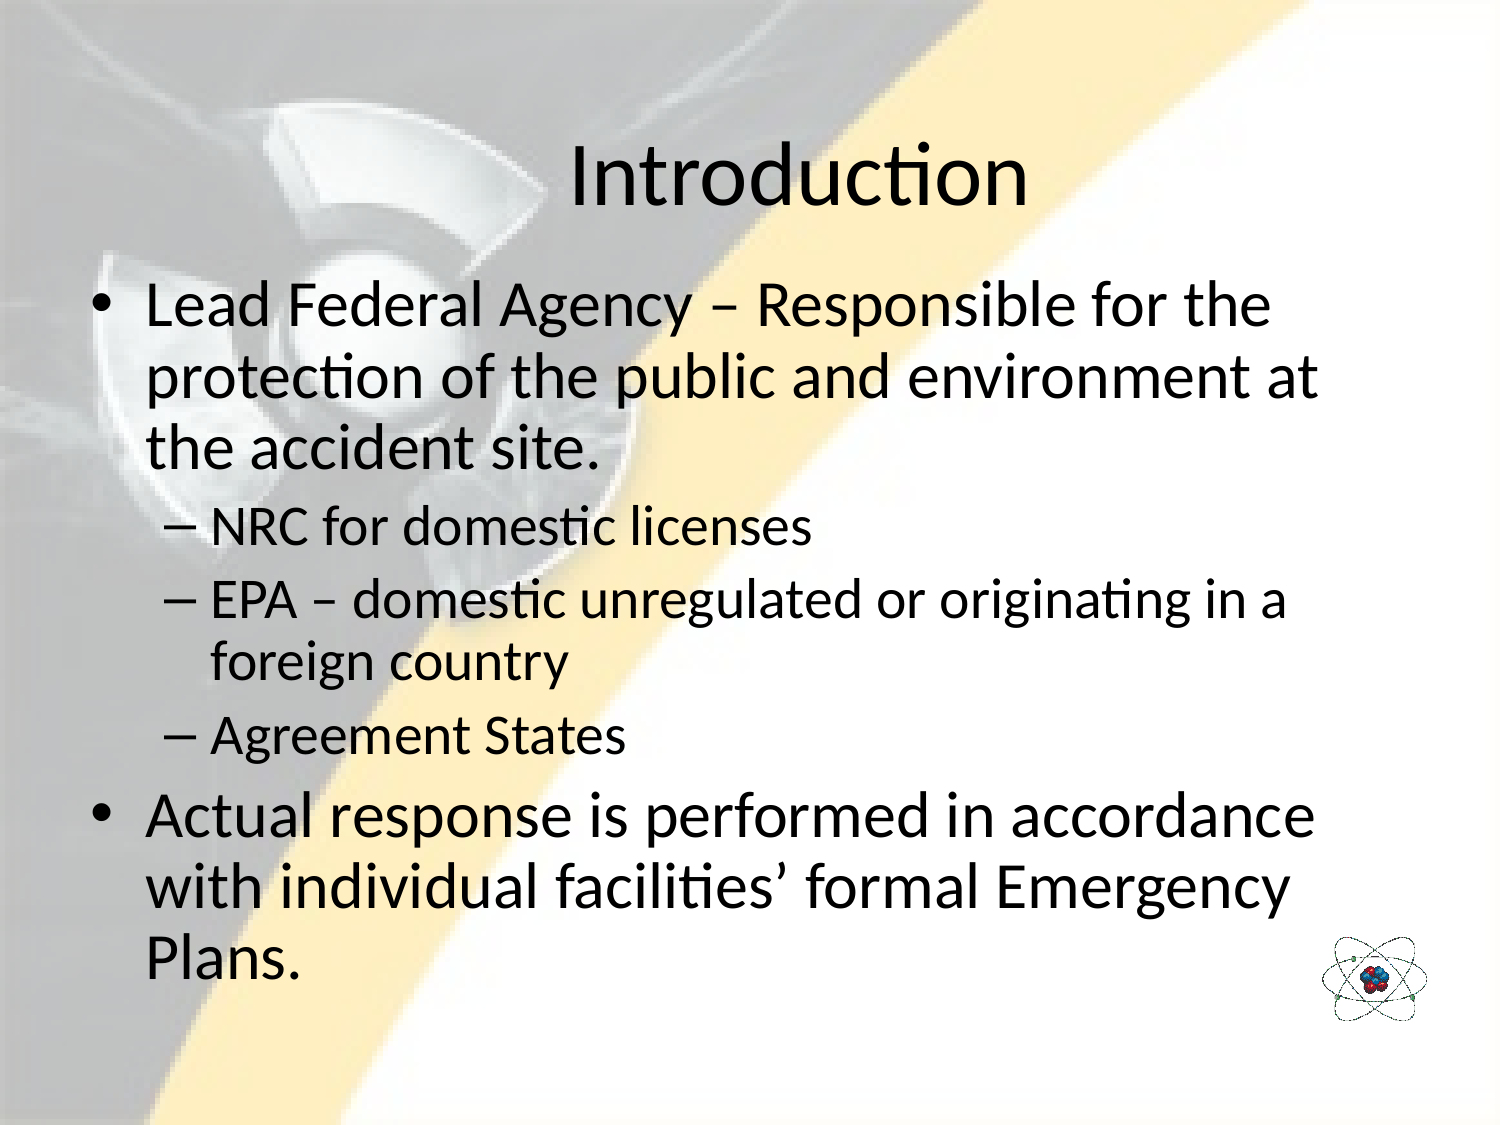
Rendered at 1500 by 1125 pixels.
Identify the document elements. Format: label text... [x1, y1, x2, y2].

list Lead Federal Agency – Responsible for the protection of the public and environment at the accident site. NRC for domestic licenses EPA – domestic unregulated or originating in a foreign country Agreement States Actual response is performed in accordance with individual facilities’ formal Emergency Plans. [75, 262, 1425, 1005]
picture [1322, 937, 1427, 1021]
title Introduction [162, 75, 1438, 263]
